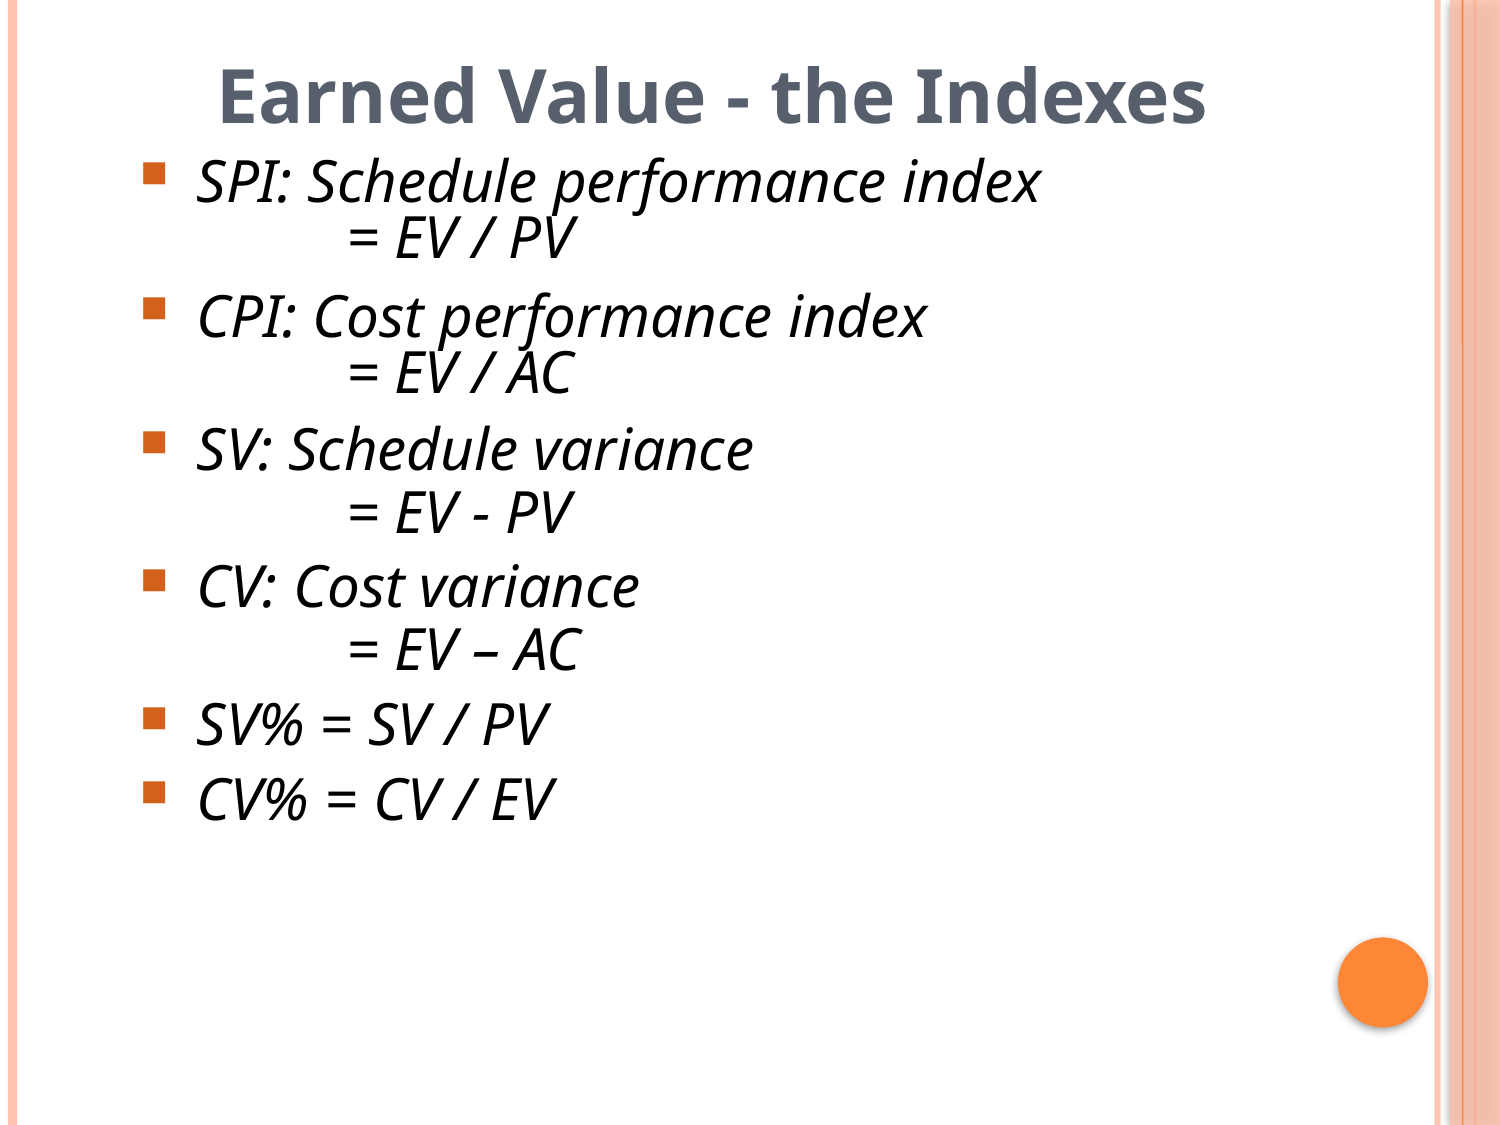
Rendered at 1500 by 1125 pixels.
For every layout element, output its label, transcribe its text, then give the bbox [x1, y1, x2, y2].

text_box SV: Schedule variance = EV - PV CV: Cost variance = EV – AC SV% = SV / PV CV% = CV / EV [124, 412, 1088, 1088]
text_box Earned Value - the Indexes [74, 0, 1350, 188]
text_box SPI: Schedule performance index = EV / PV CPI: Cost performance index = EV / AC [124, 149, 1310, 550]
